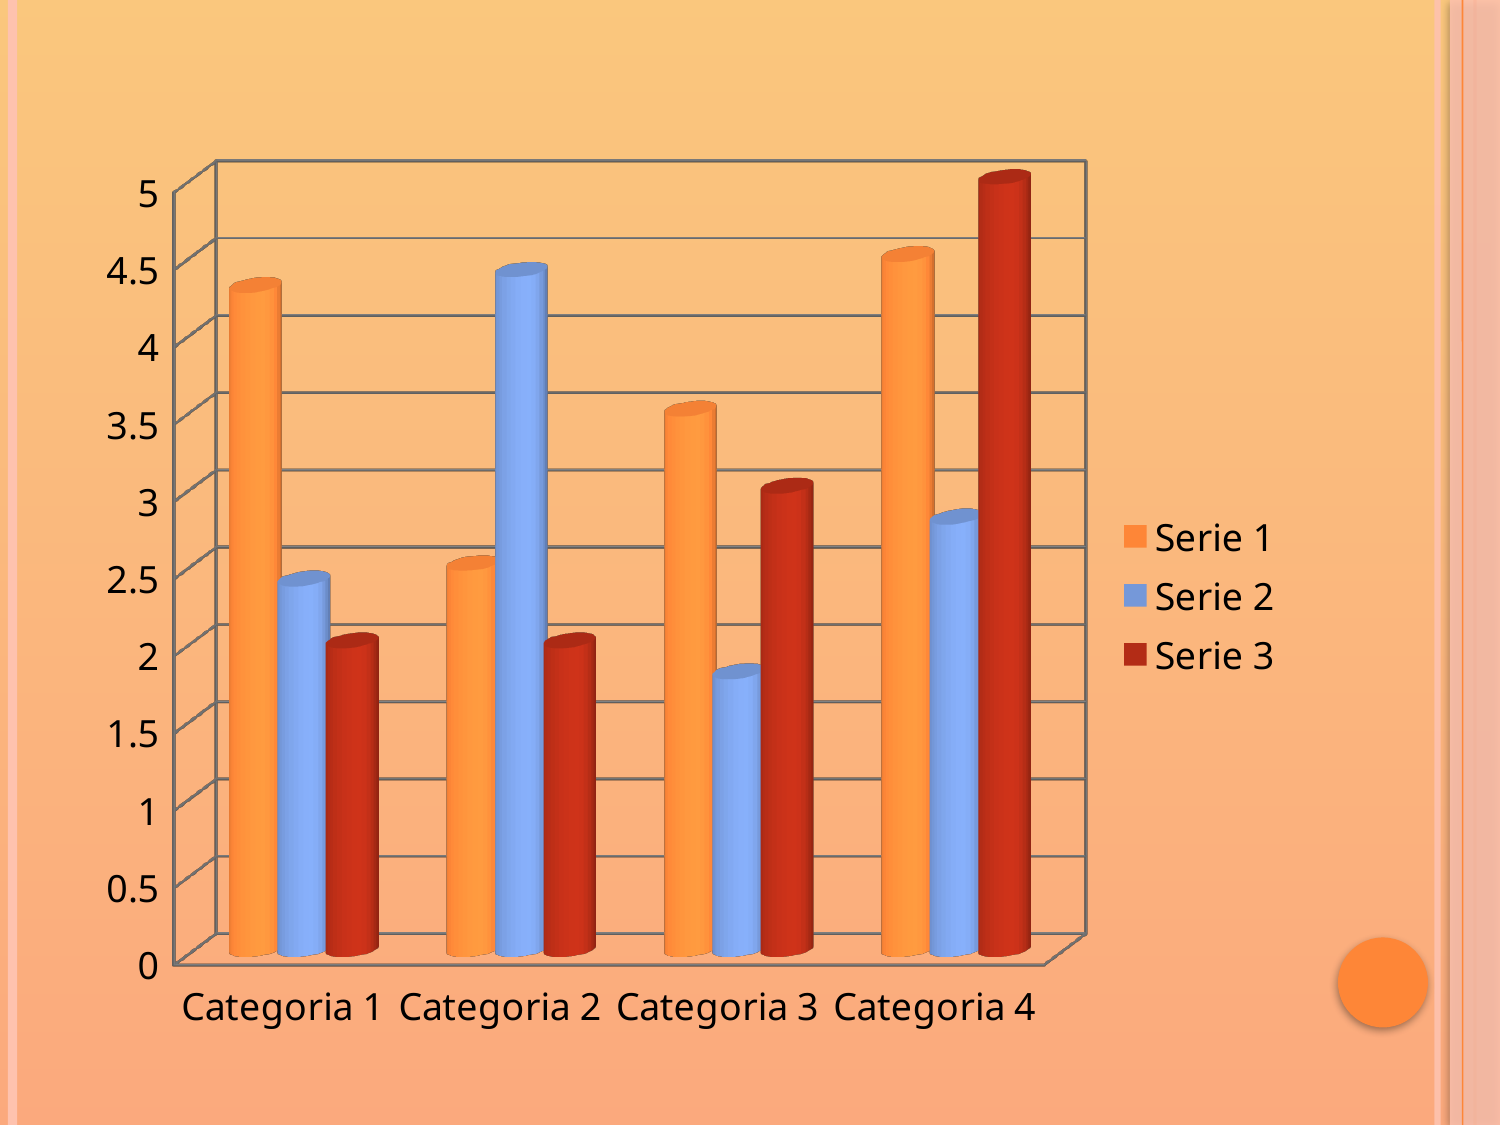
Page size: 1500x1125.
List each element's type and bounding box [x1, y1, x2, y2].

chart [81, 140, 1301, 1051]
